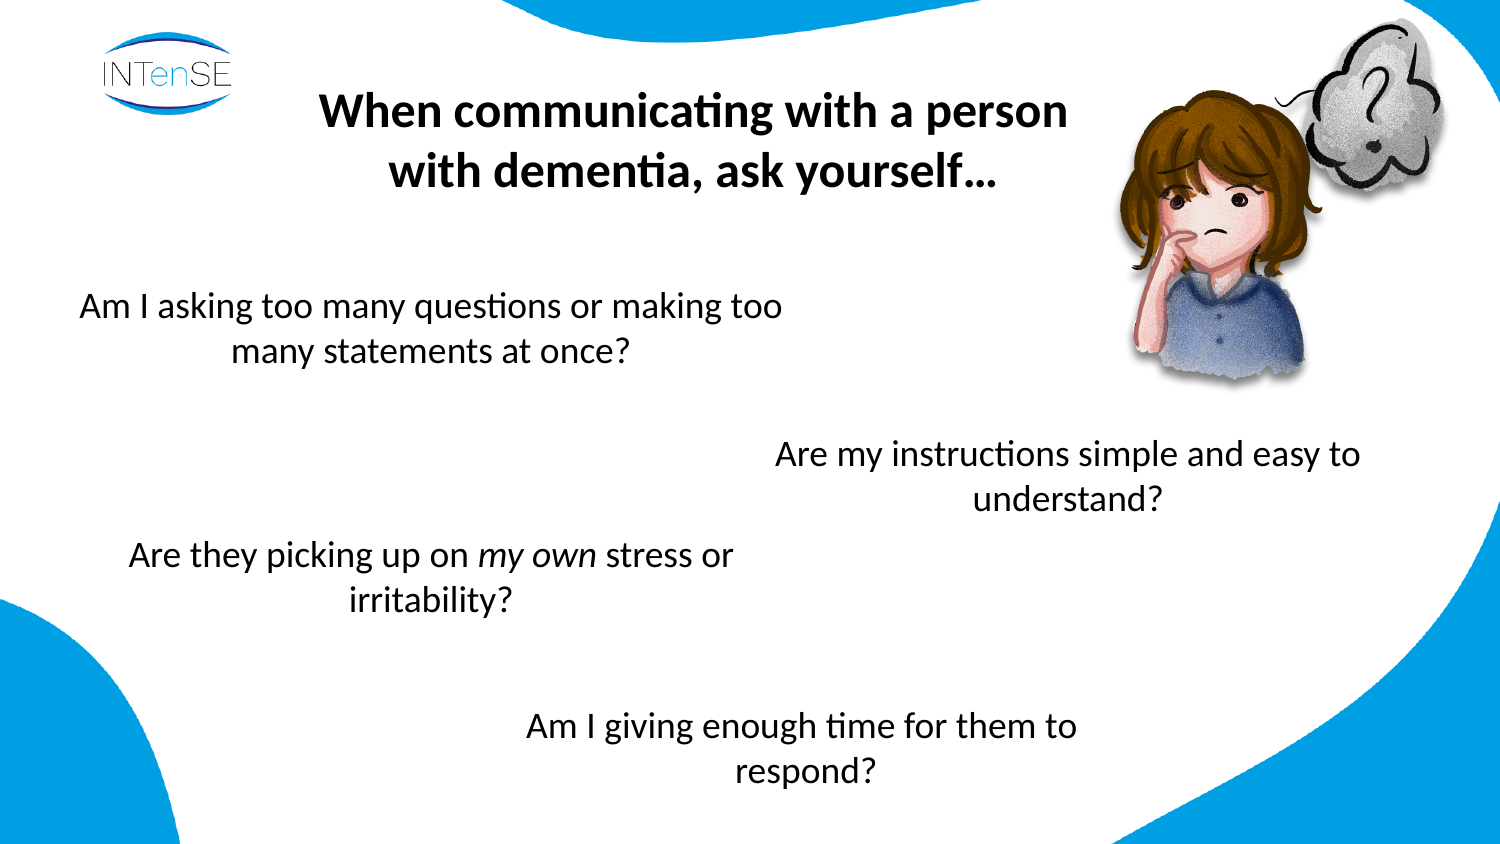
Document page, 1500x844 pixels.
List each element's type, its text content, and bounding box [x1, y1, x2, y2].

text_box Am I giving enough time for them to respond? [431, 694, 1182, 799]
picture [0, 0, 1500, 844]
text_box Are my instructions simple and easy to understand? [693, 421, 1444, 527]
text_box Are they picking up on my own stress or irritability? [56, 522, 807, 628]
text_box When communicating with a person with dementia, ask yourself… [292, 70, 1094, 224]
text_box Am I asking too many questions or making too many statements at once? [56, 273, 807, 379]
